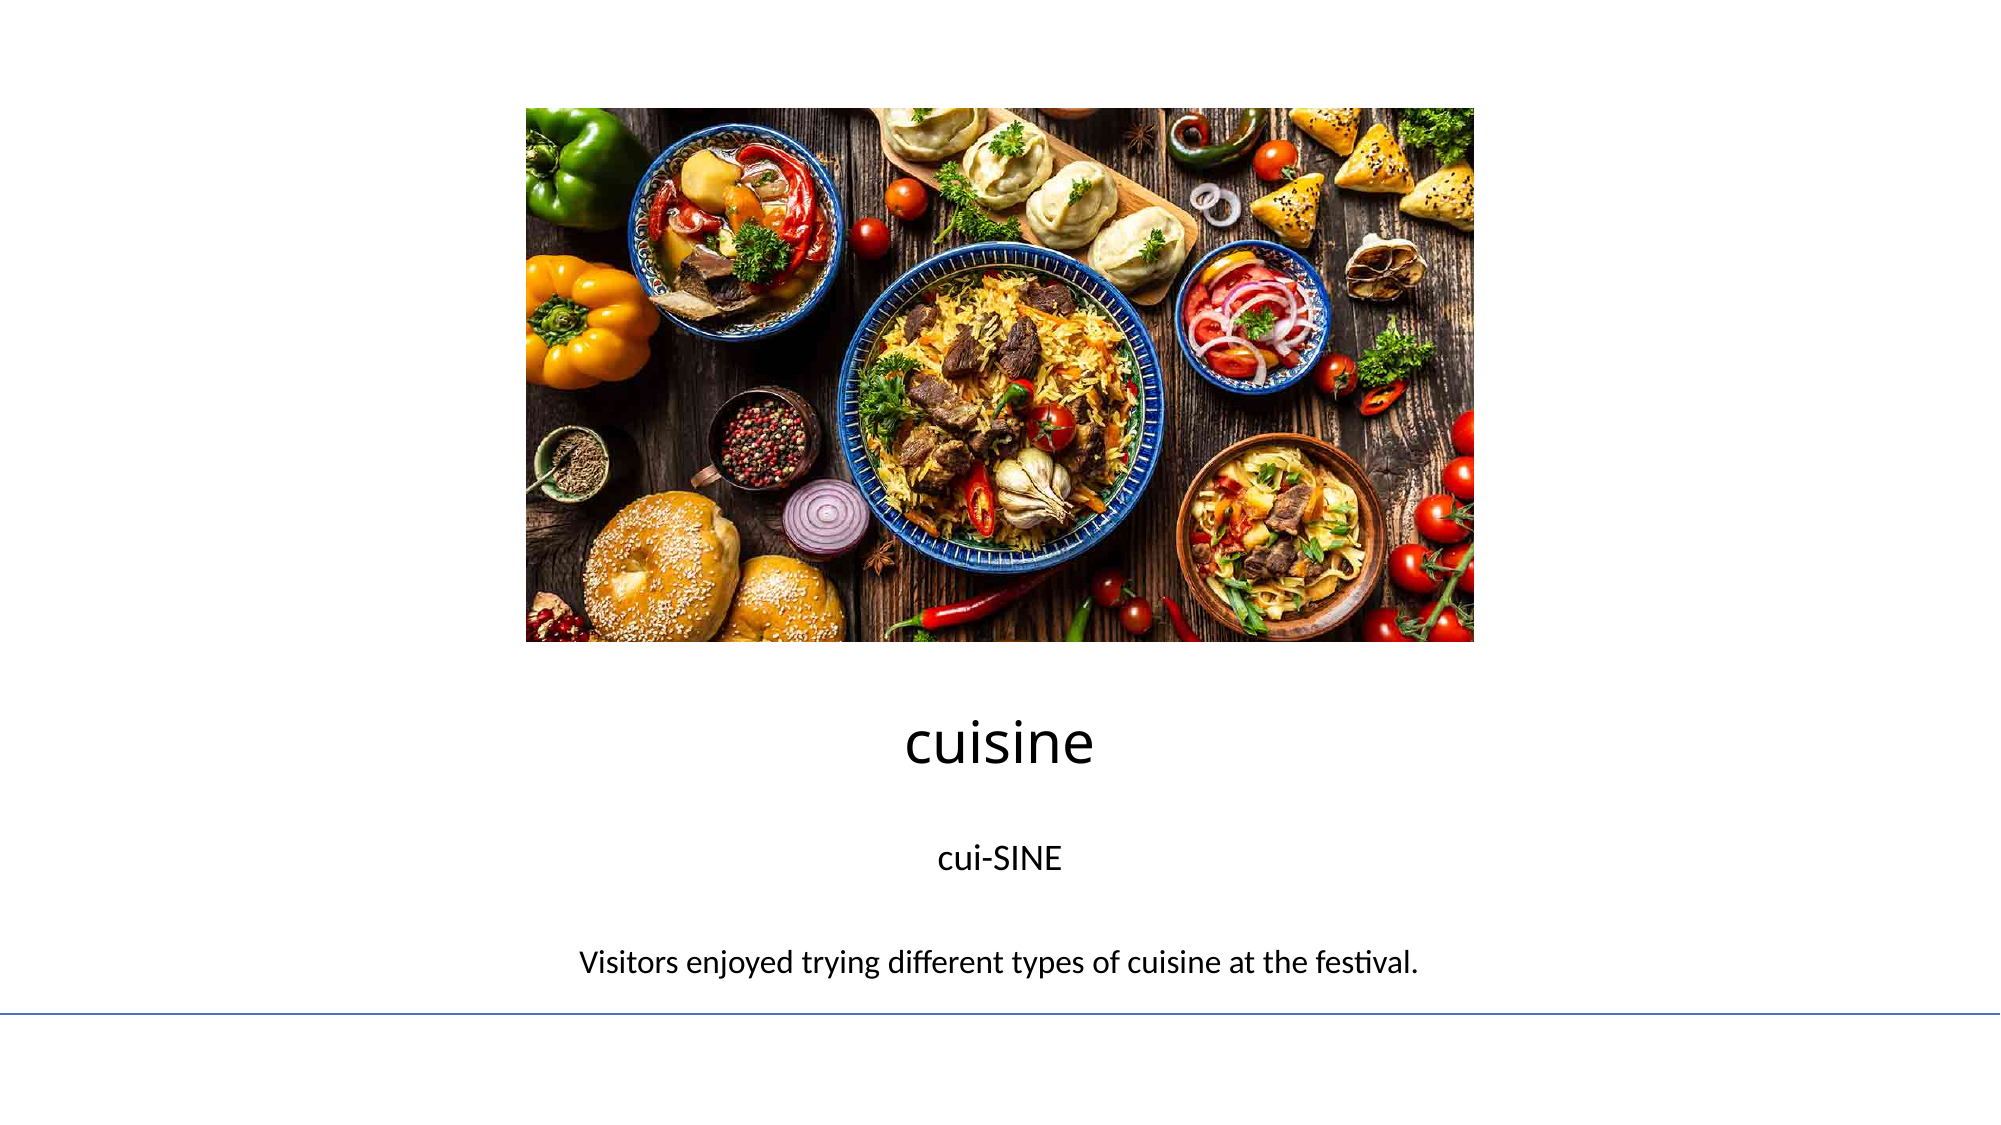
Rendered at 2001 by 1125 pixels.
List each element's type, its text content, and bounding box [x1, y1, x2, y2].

picture [526, 108, 1474, 642]
title cuisine [137, 692, 1863, 797]
list cui-SINE [137, 803, 1863, 908]
list Visitors enjoyed trying different types of cuisine at the festival. [137, 912, 1863, 1017]
